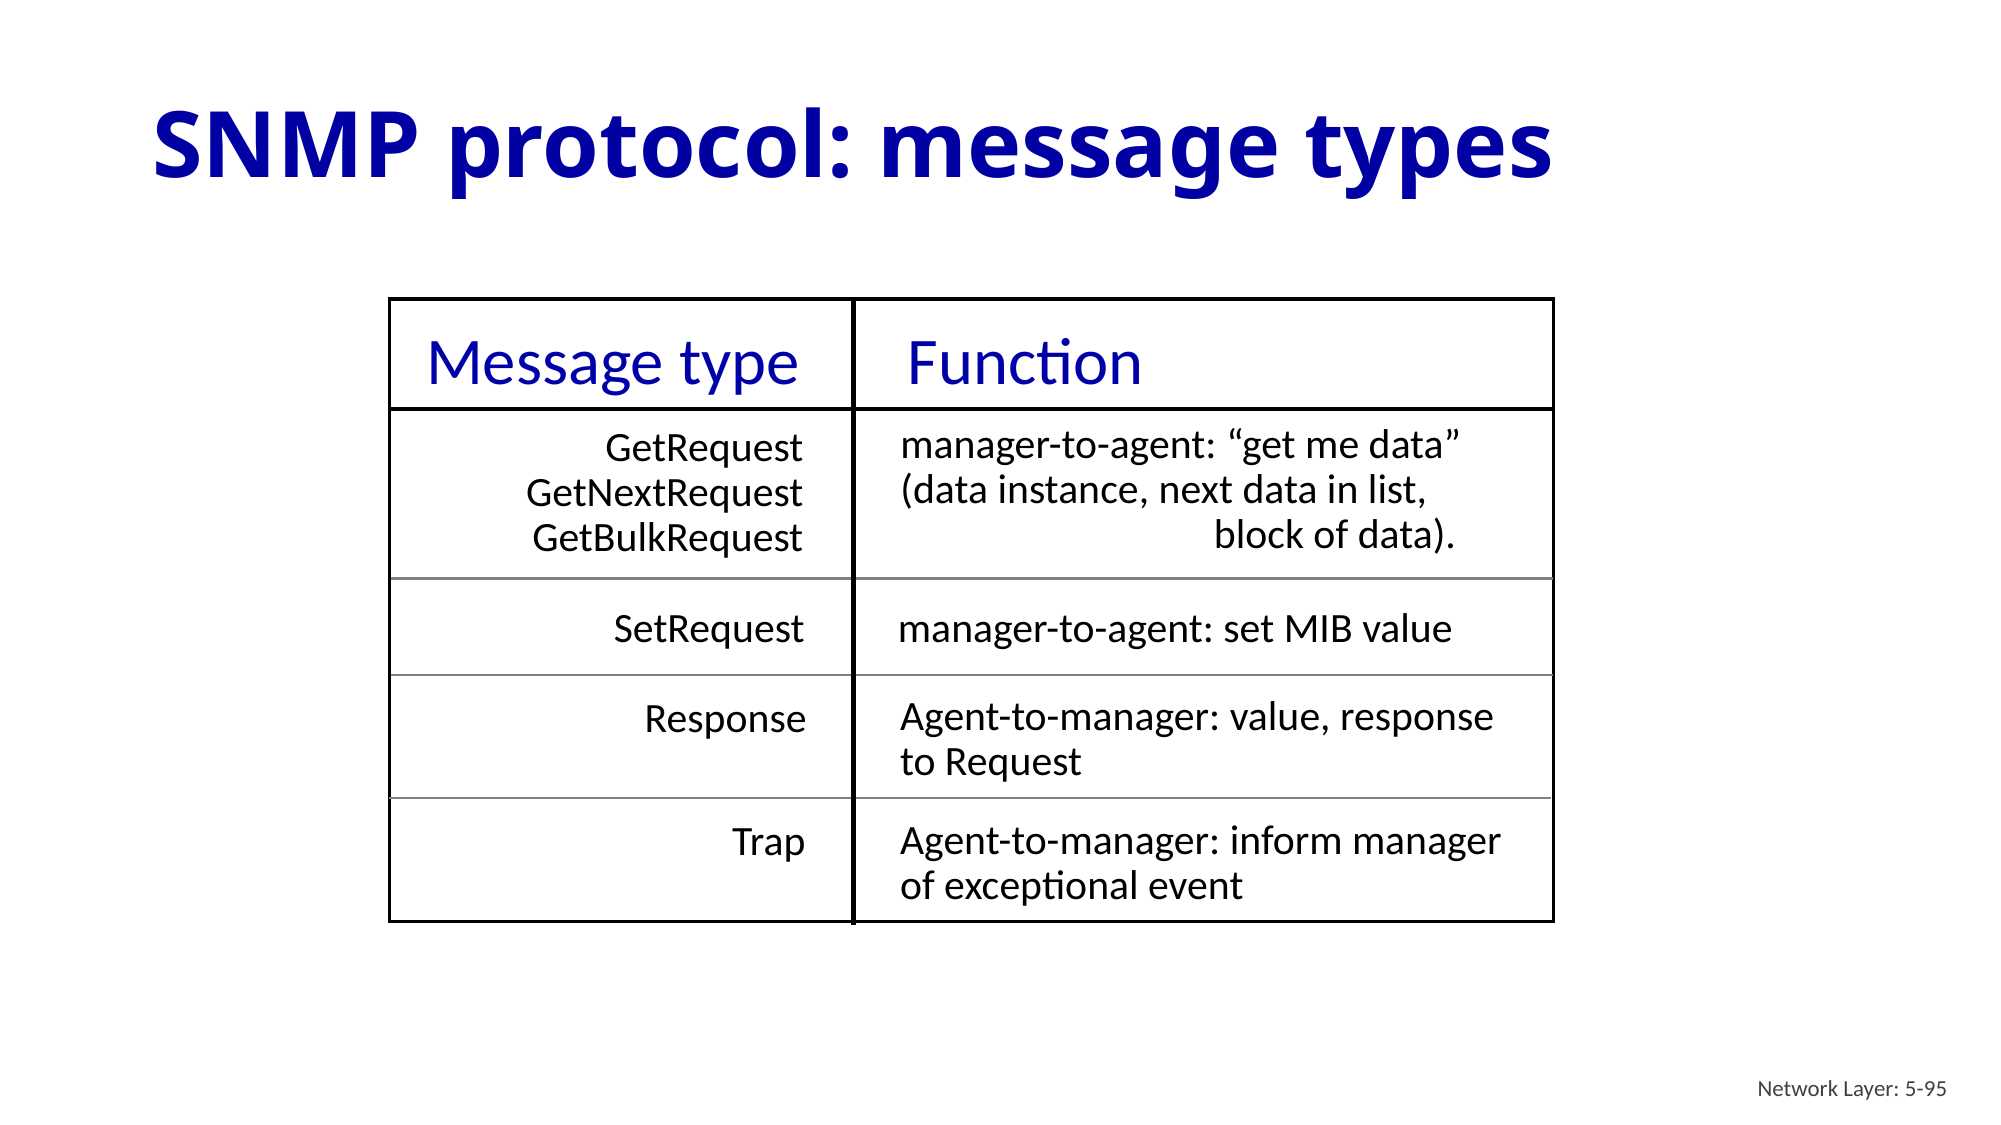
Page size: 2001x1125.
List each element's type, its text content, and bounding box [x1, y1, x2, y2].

title SNMP protocol: message types [137, 74, 1863, 221]
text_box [389, 298, 1554, 925]
slide_number Network Layer: 5-95 [1512, 1056, 1963, 1117]
